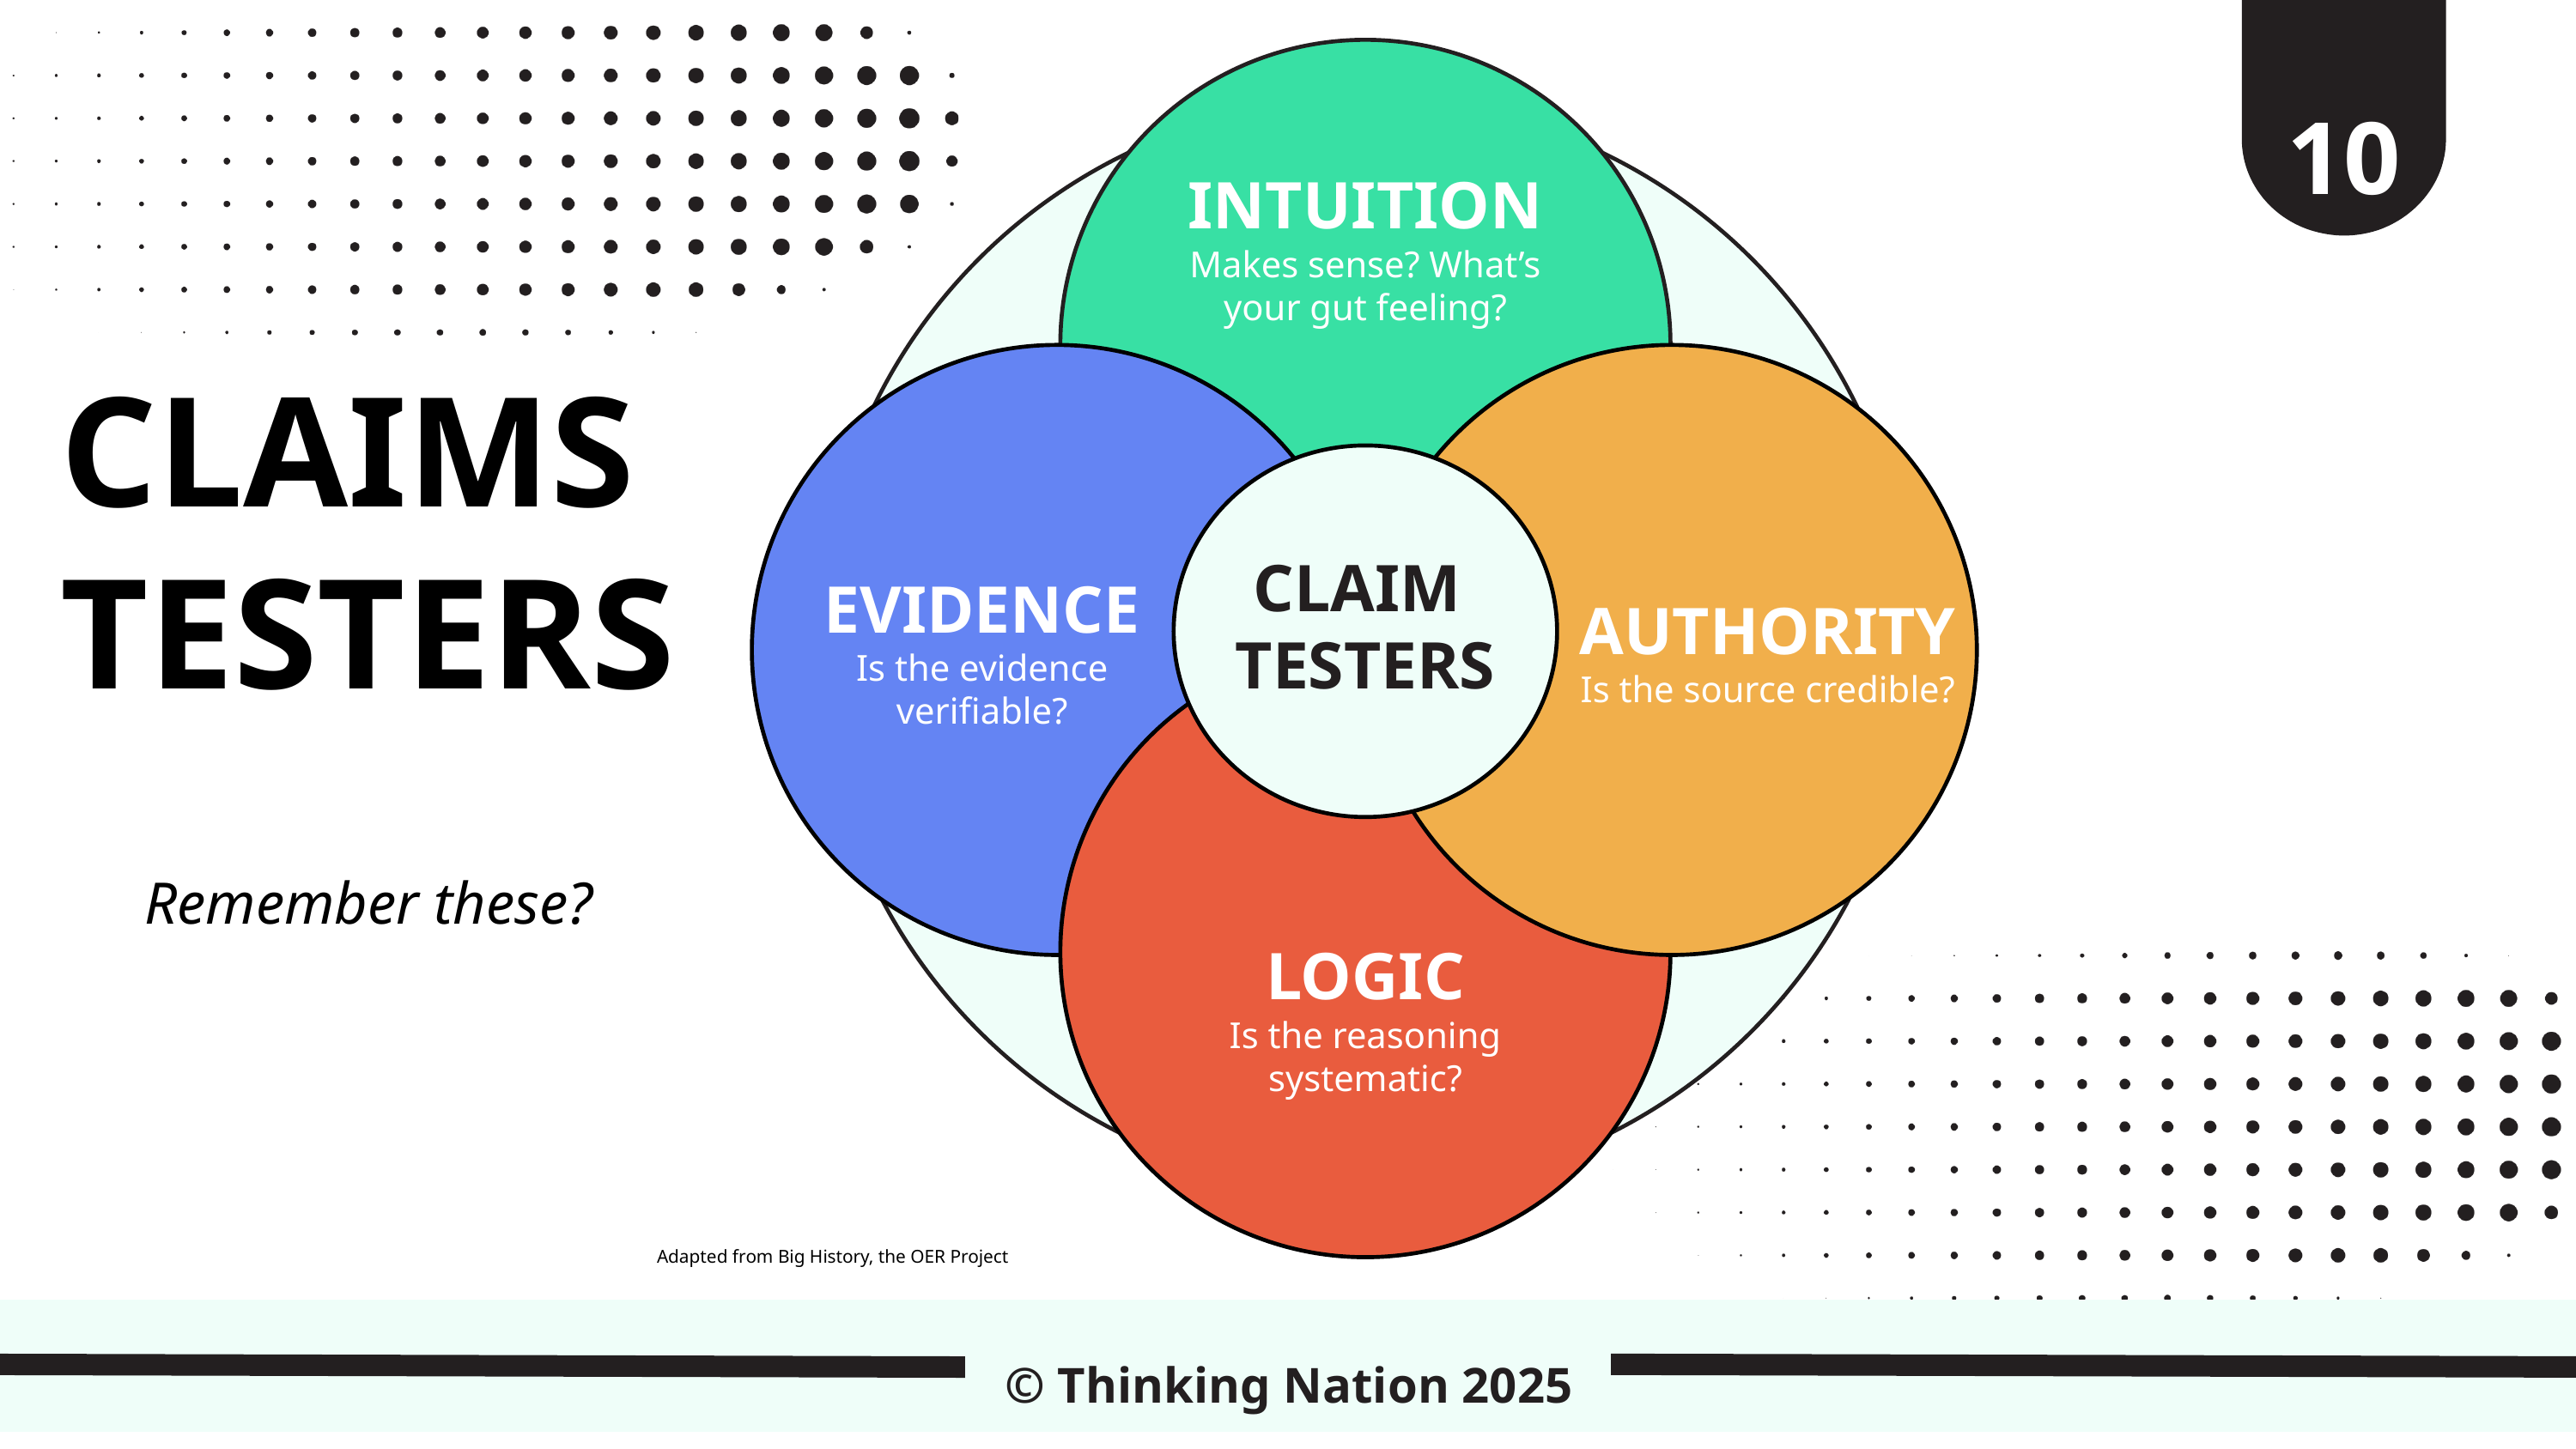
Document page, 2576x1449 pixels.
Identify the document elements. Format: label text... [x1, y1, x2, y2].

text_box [0, 1299, 2576, 1433]
text_box Remember these? [131, 853, 738, 986]
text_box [2233, 0, 2455, 236]
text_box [751, 39, 2003, 1258]
text_box CLAIMS TESTERS [60, 355, 746, 720]
text_box Adapted from Big History, the OER Project [644, 1232, 1175, 1284]
text_box [1613, 951, 2576, 1299]
text_box [0, 0, 959, 336]
